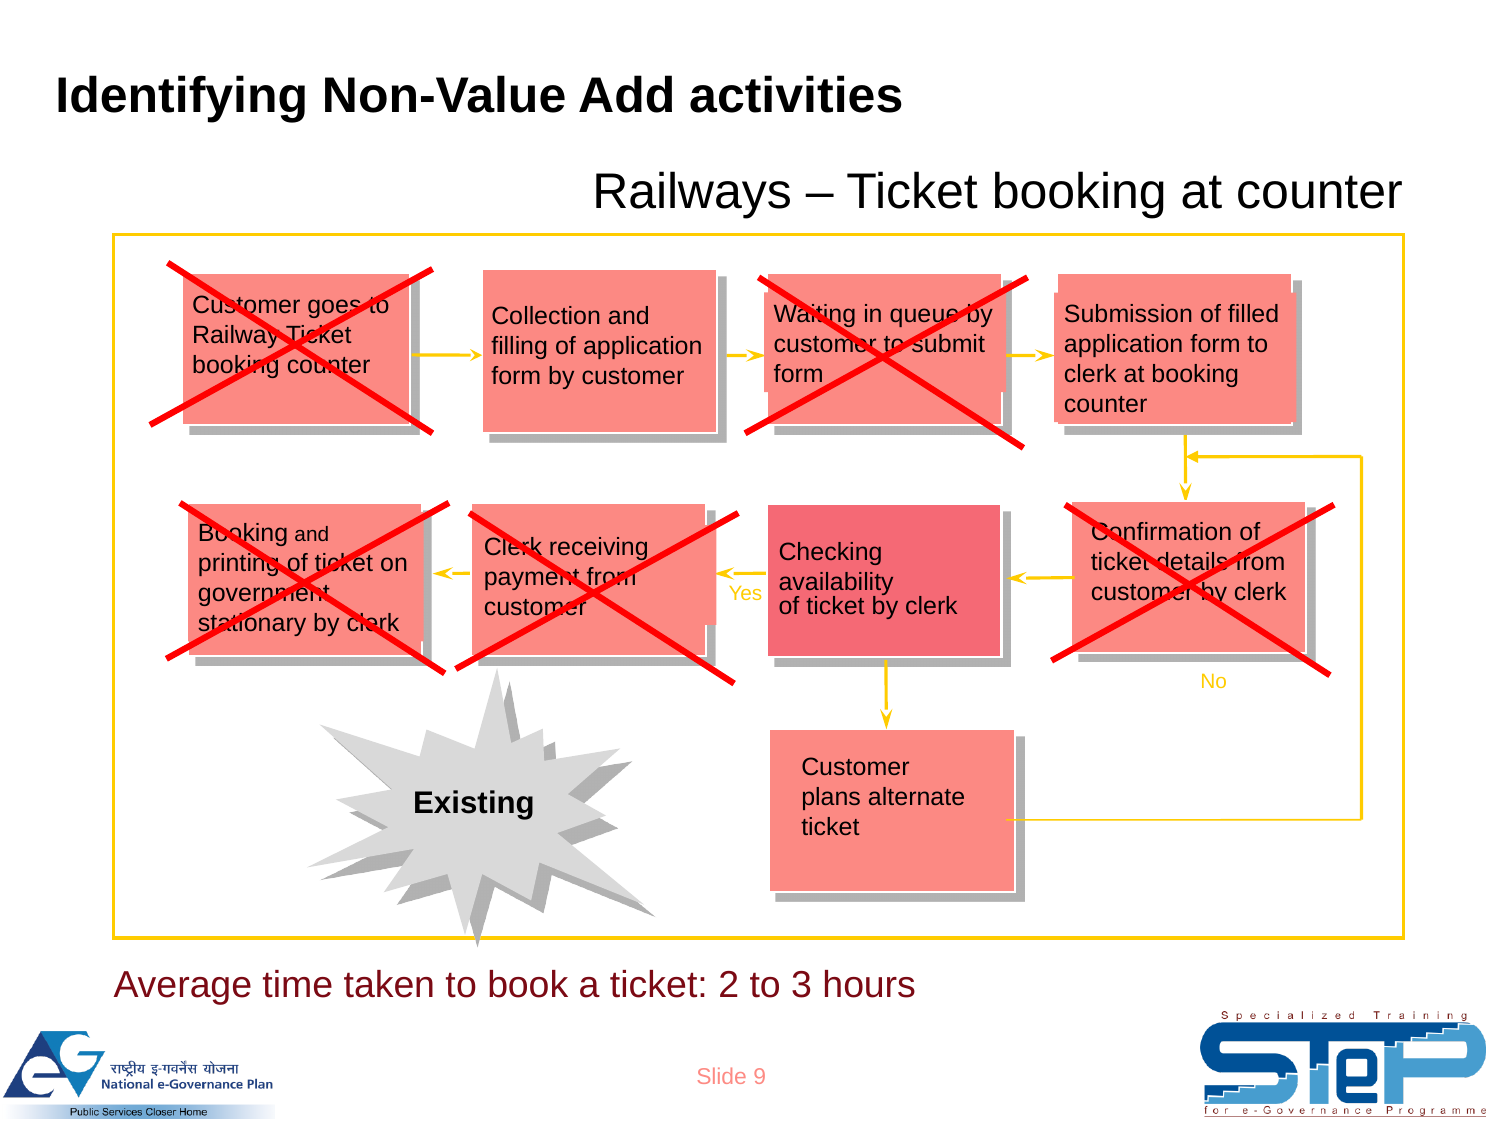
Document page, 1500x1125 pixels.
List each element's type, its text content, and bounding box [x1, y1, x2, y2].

text_box Railways – Ticket booking at counter [471, 158, 1404, 221]
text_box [102, 234, 1404, 1069]
picture [2, 1031, 275, 1119]
title Identifying Non-Value Add activities [55, 61, 1362, 187]
picture [1200, 1011, 1486, 1117]
